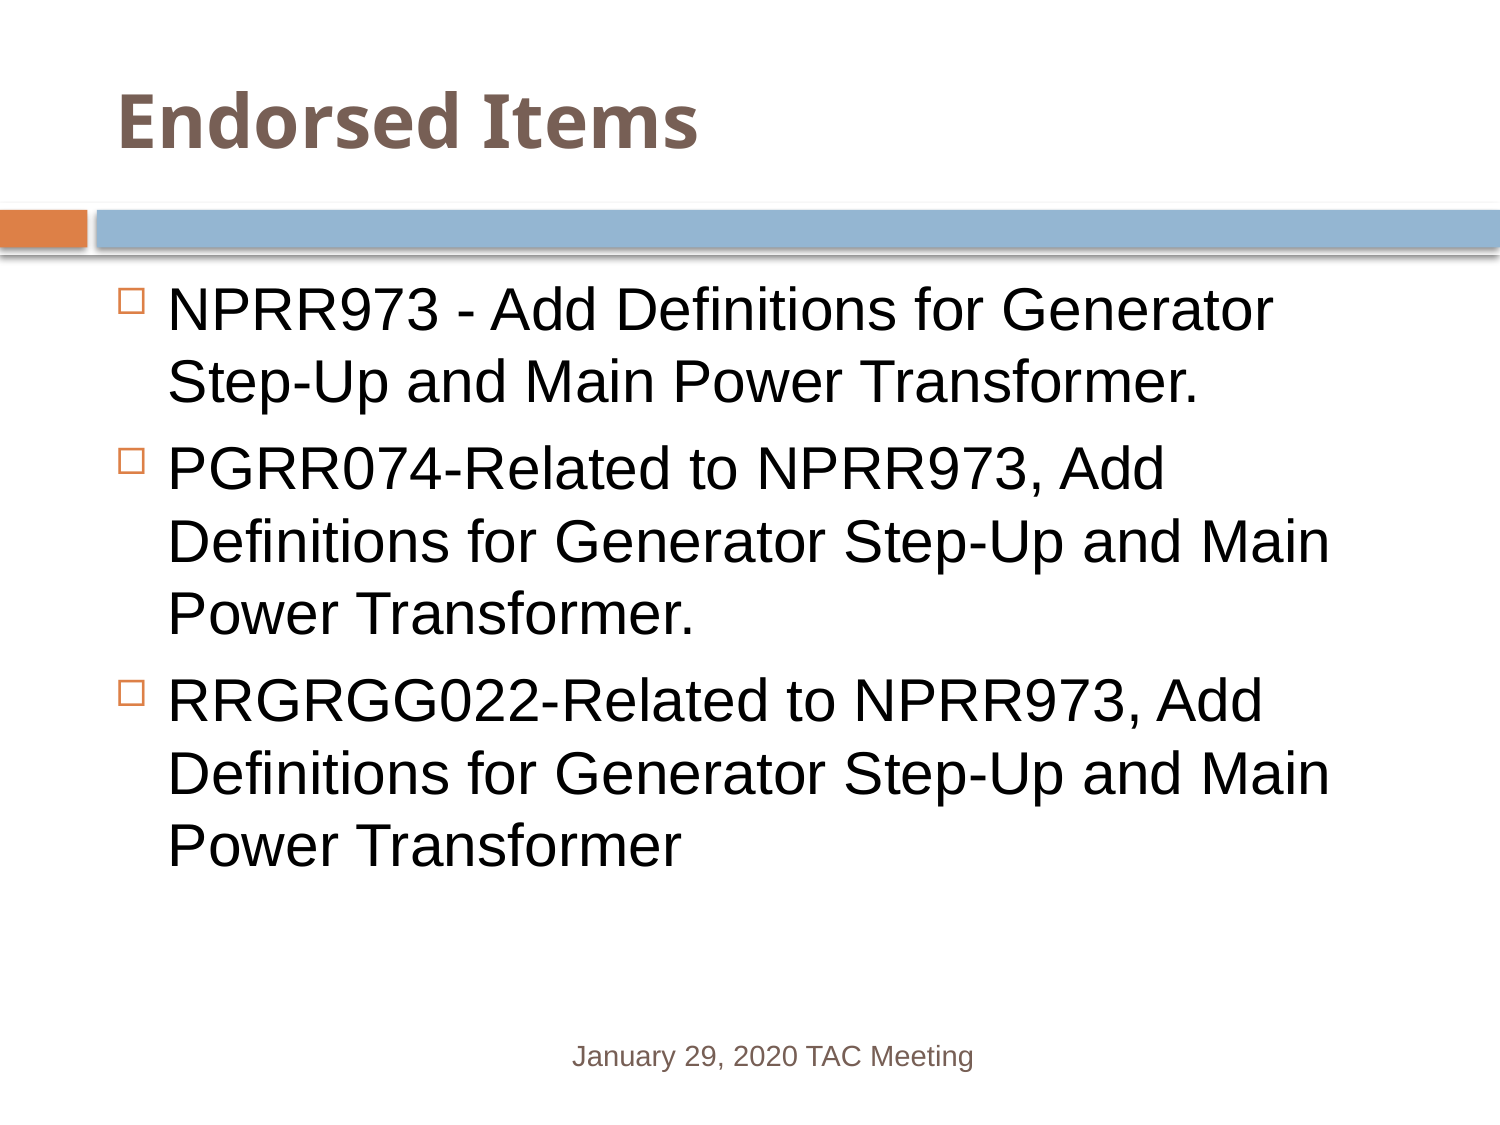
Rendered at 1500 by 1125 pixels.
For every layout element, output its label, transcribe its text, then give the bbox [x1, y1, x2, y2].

footer January 29, 2020 TAC Meeting [99, 1025, 990, 1085]
list NPRR973 - Add Definitions for Generator Step-Up and Main Power Transformer. PGRR074-Related to NPRR973, Add Definitions for Generator Step-Up and Main Power Transformer. RRGRGG022-Related to NPRR973, Add Definitions for Generator Step-Up and Main Power Transformer [100, 262, 1439, 1001]
title Endorsed Items [100, 37, 1439, 201]
